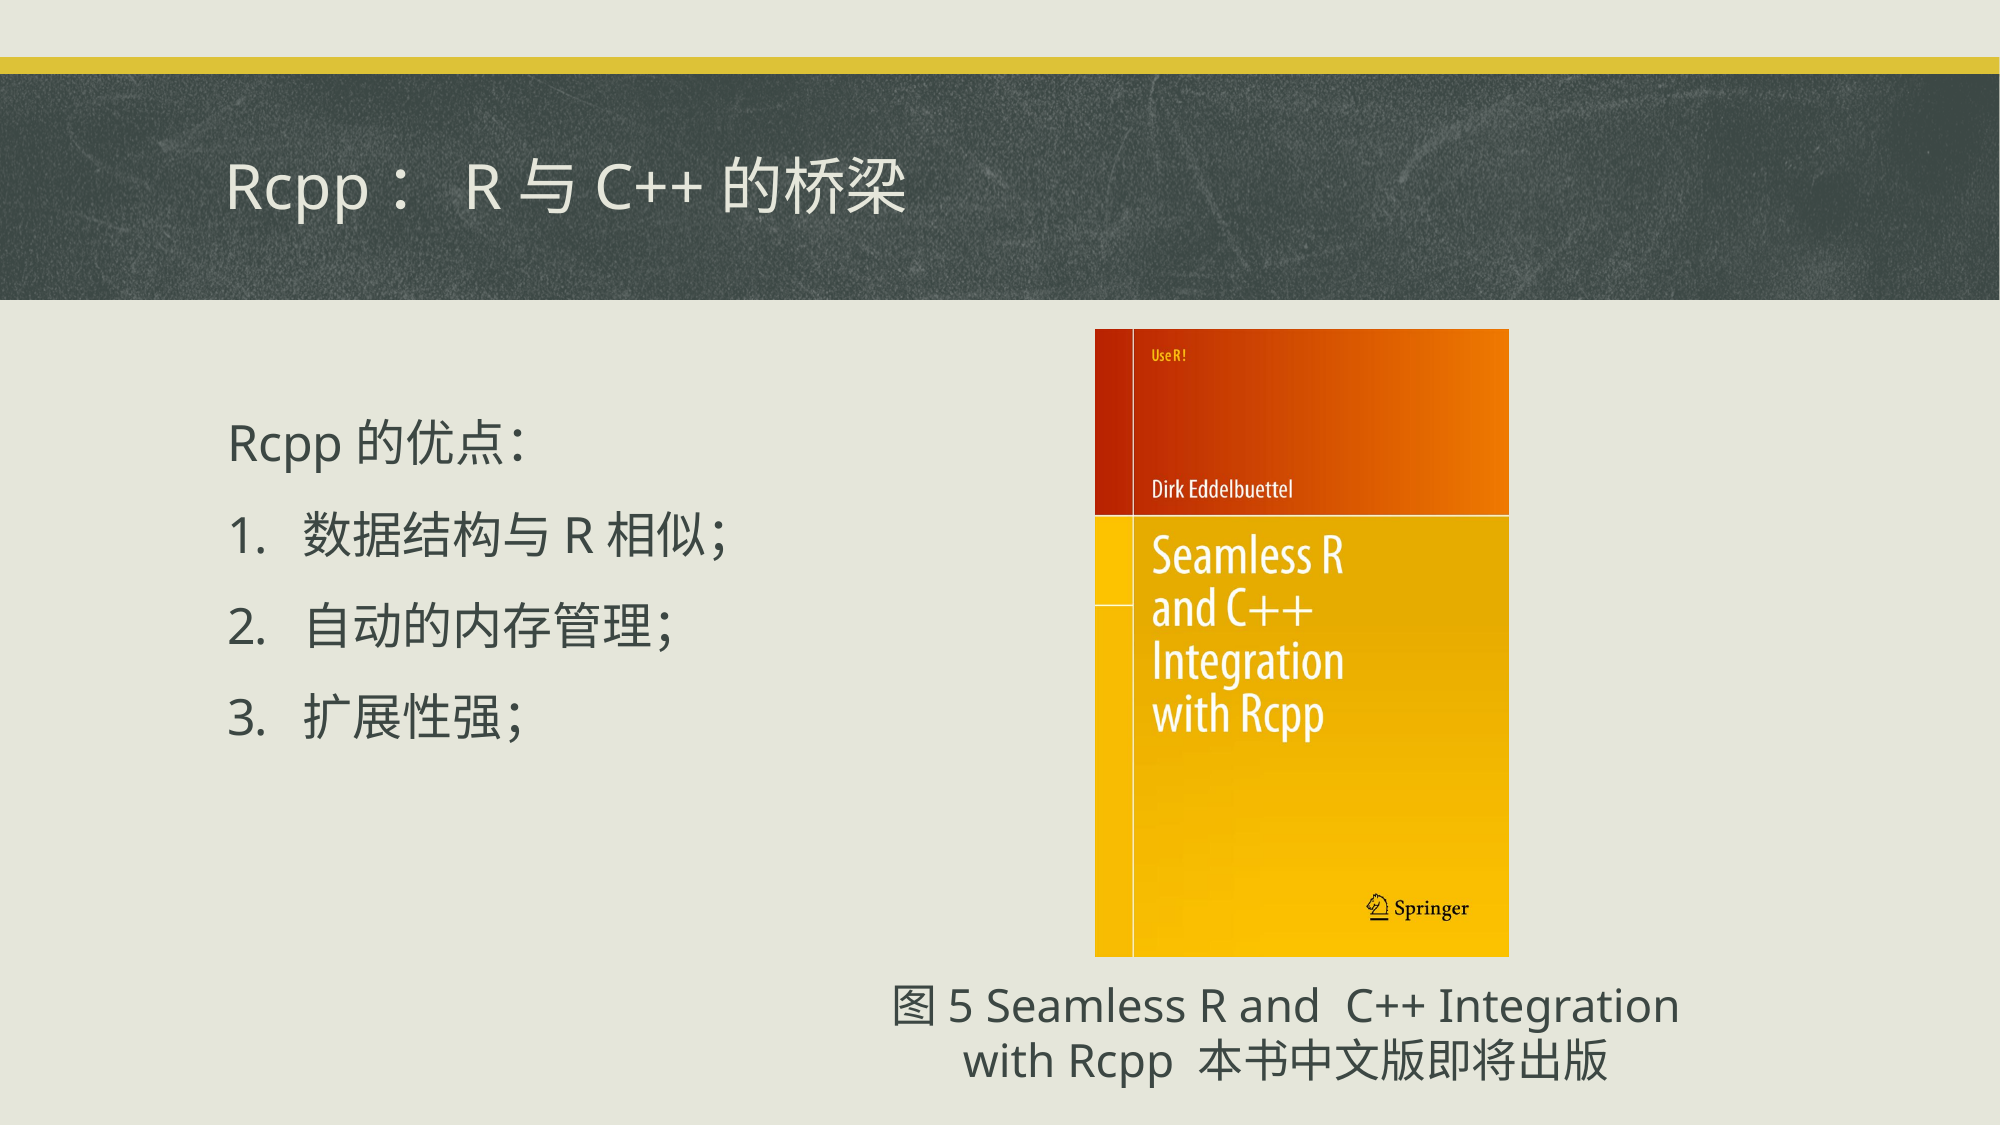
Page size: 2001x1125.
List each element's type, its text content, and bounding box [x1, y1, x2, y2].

title Rcpp：R与C++的桥梁 [209, 76, 1790, 301]
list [1095, 329, 1509, 957]
picture [0, 74, 2000, 300]
list Rcpp的优点： 数据结构与R相似； 自动的内存管理； 扩展性强； [212, 404, 841, 1014]
text_box 图5 Seamless R and C++ Integration with Rcpp 本书中文版即将出版 [840, 969, 1732, 1095]
